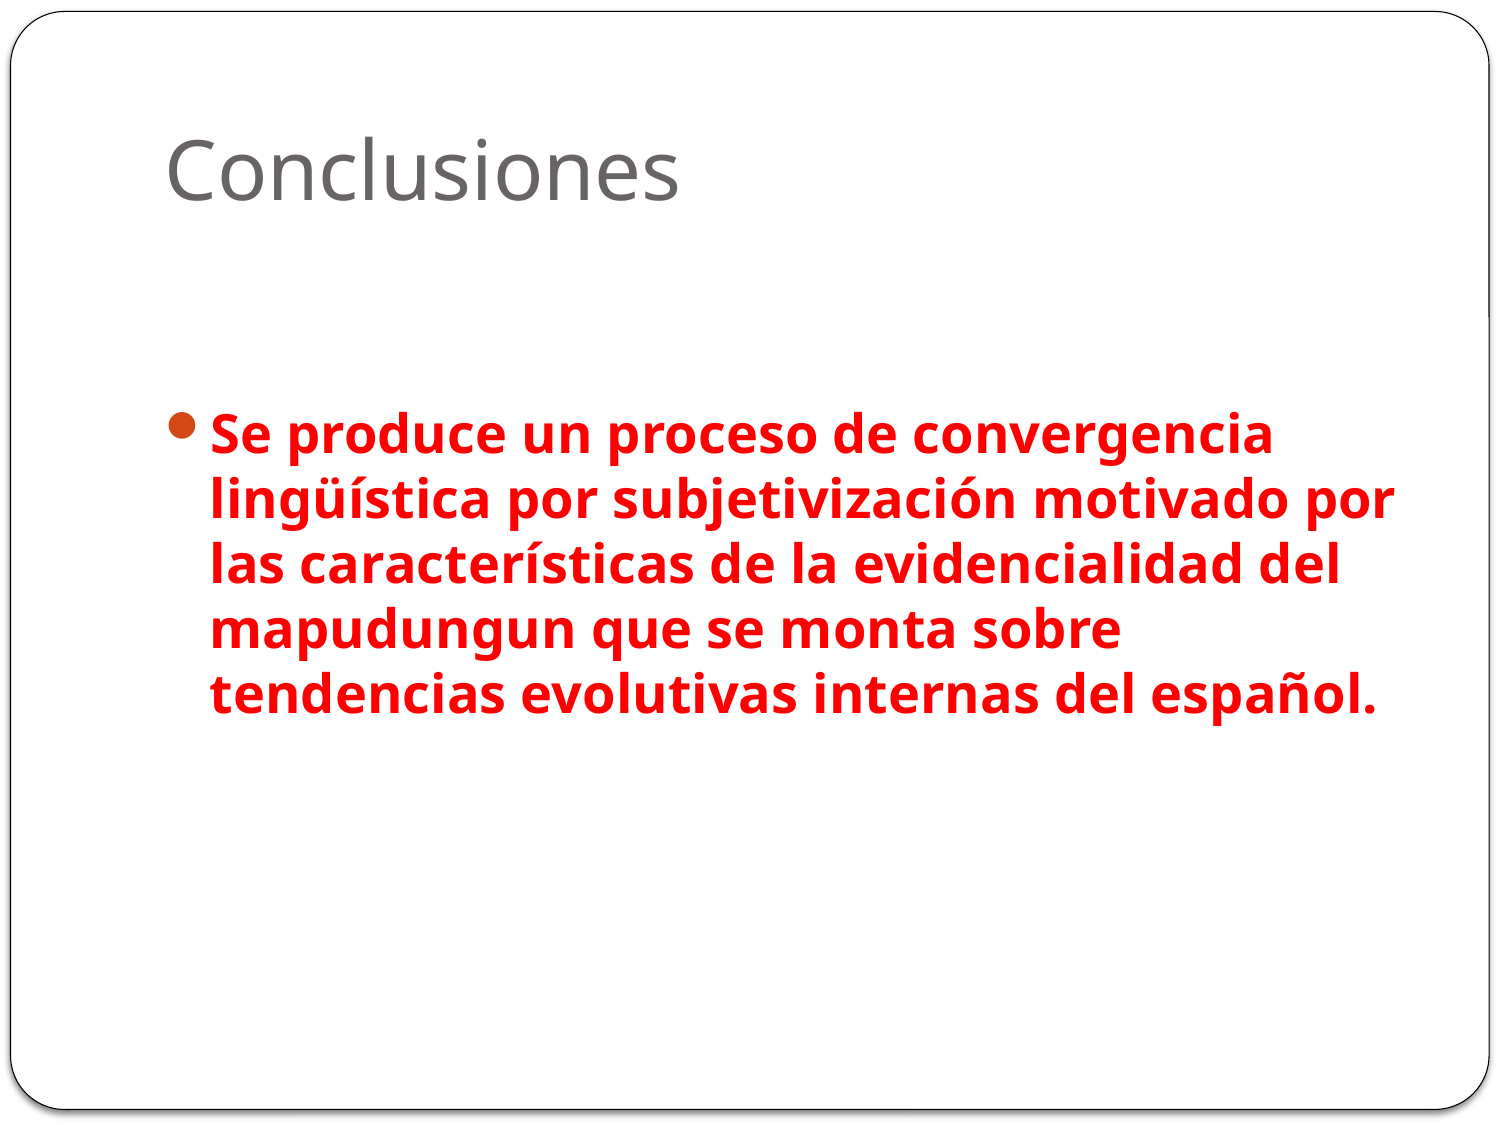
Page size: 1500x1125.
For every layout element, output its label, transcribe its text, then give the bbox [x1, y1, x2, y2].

title Conclusiones [150, 45, 1425, 233]
list Se produce un proceso de convergencia lingüística por subjetivización motivado por las características de la evidencialidad del mapudungun que se monta sobre tendencias evolutivas internas del español. [150, 237, 1425, 988]
